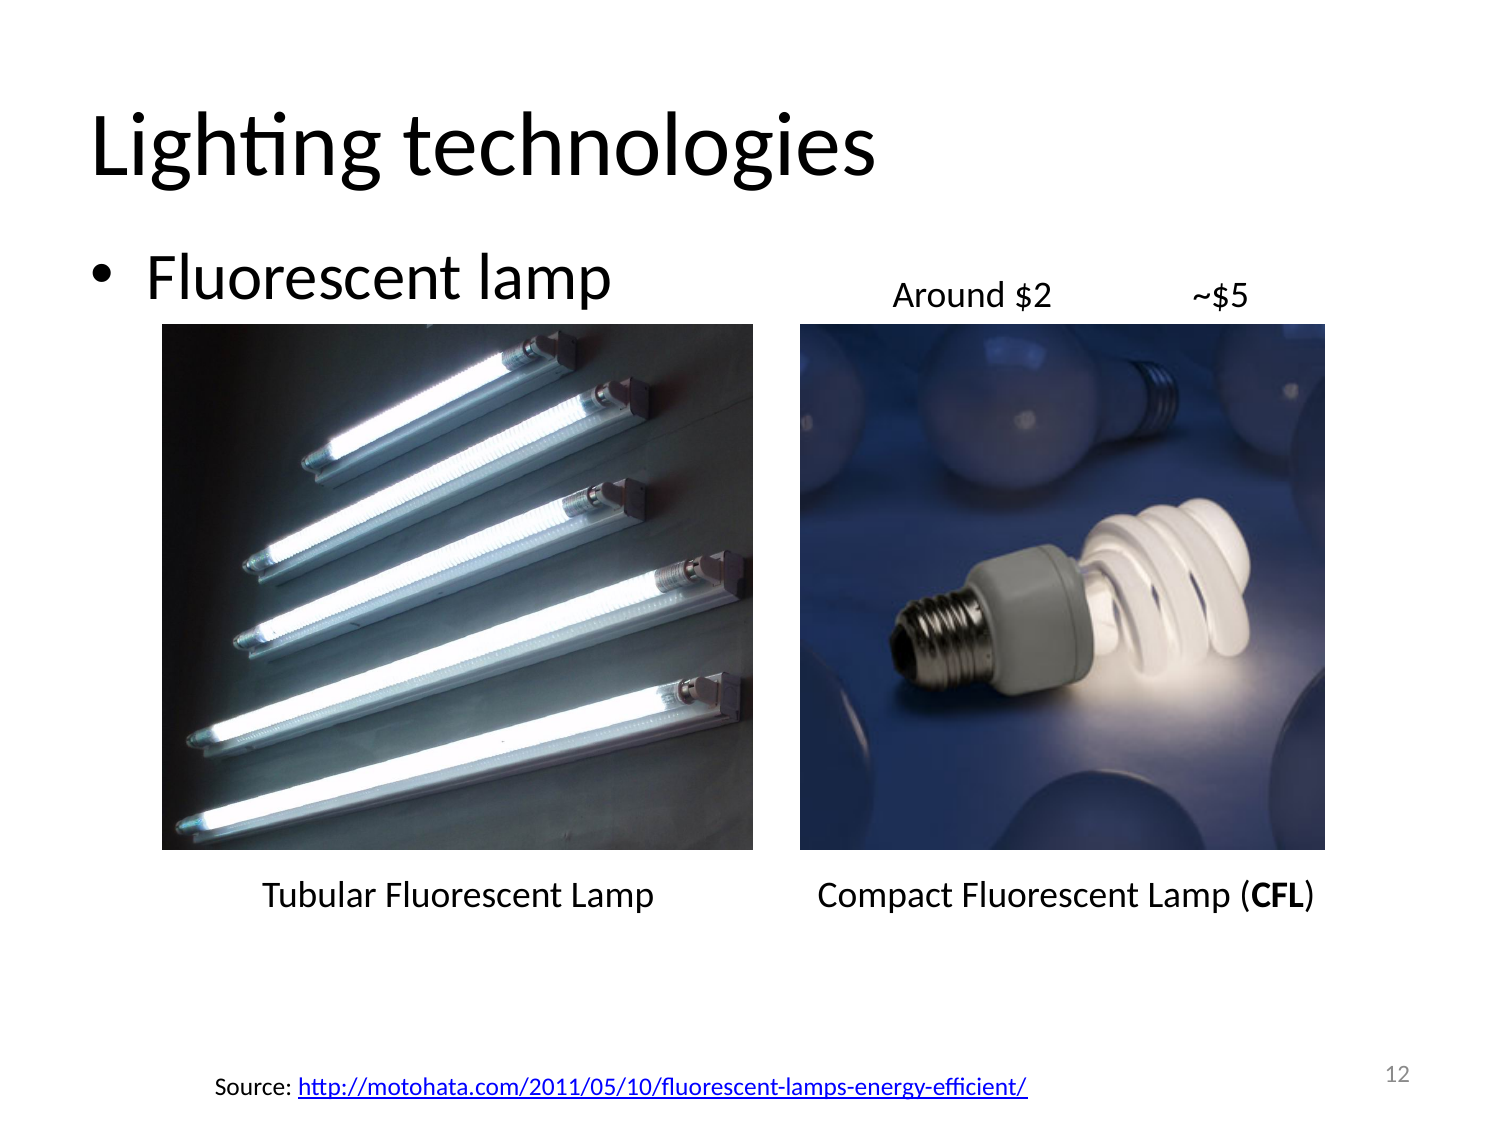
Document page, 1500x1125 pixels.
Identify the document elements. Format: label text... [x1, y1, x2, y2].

title Lighting technologies [75, 45, 1425, 224]
text_box Compact Fluorescent Lamp (CFL) [802, 862, 1330, 923]
text_box Tubular Fluorescent Lamp [247, 862, 670, 923]
slide_number 12 [1074, 1042, 1425, 1103]
text_box Around $2 ~$5 [877, 262, 1264, 323]
picture [162, 324, 753, 850]
picture [799, 324, 1326, 851]
list Fluorescent lamp [75, 224, 1425, 968]
text_box Source: http://motohata.com/2011/05/10/fluorescent-lamps-energy-efficient/ [200, 1062, 1375, 1109]
